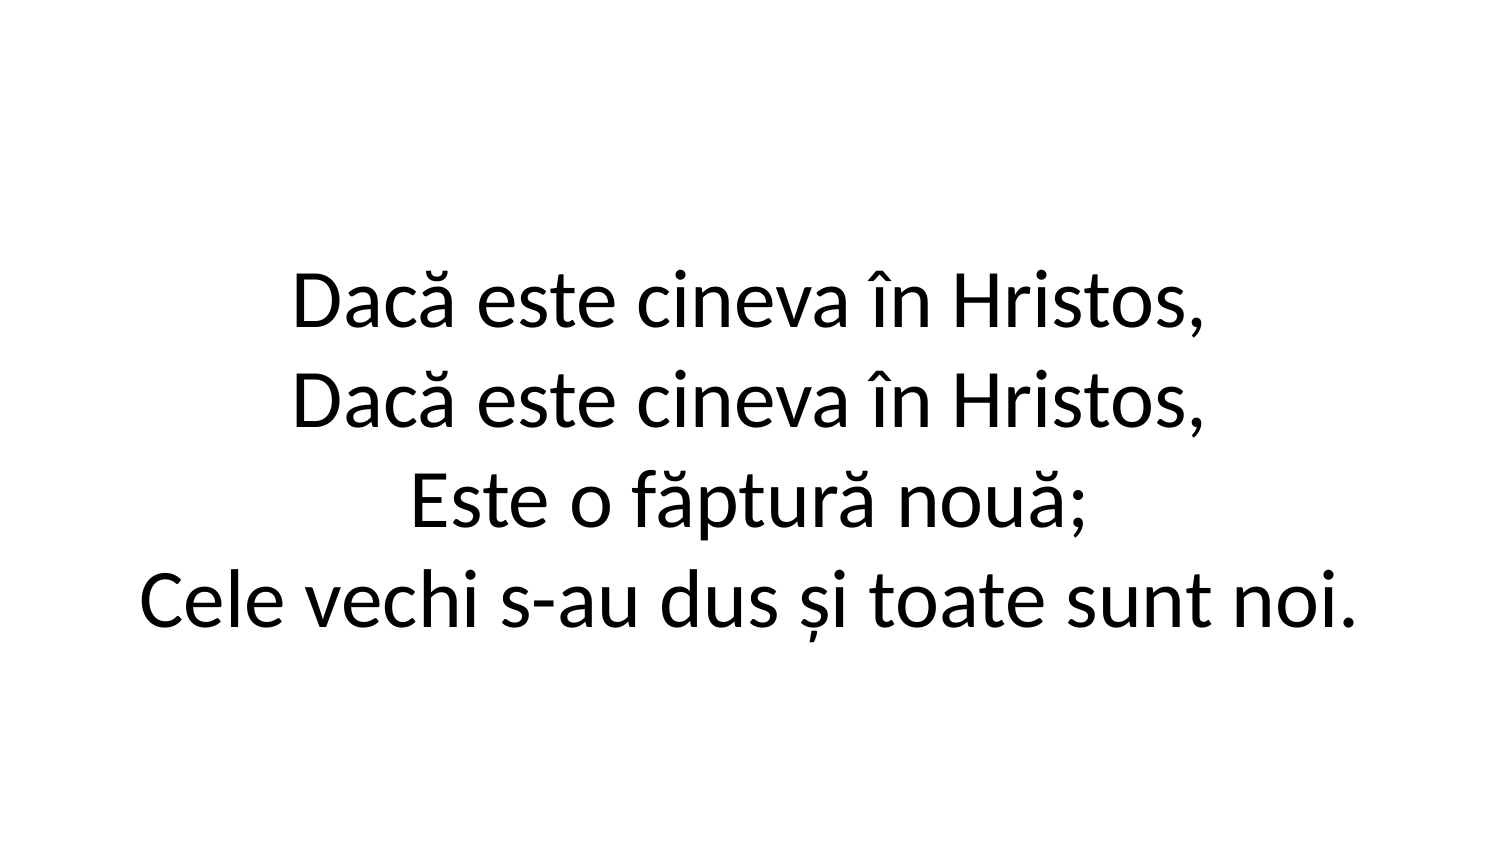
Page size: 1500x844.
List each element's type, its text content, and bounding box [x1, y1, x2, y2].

text_box Dacă este cineva în Hristos, Dacă este cineva în Hristos, Este o făptură nouă; Cele vechi s-au dus și toate sunt noi. [124, 192, 1376, 652]
